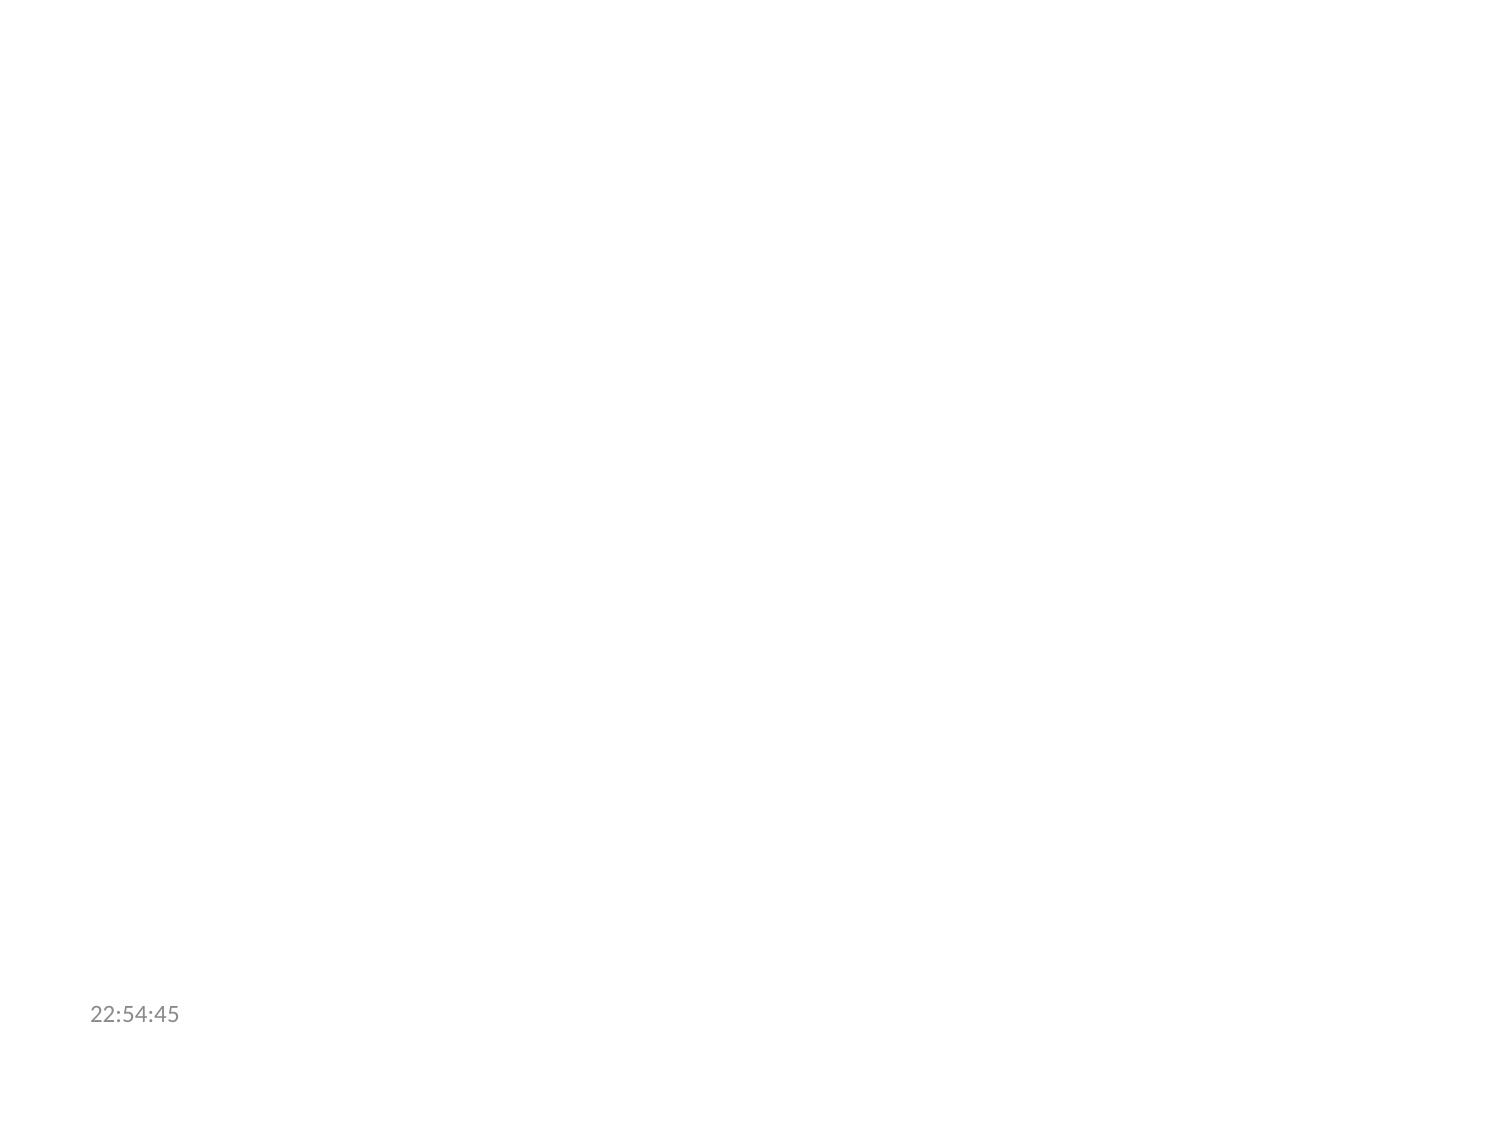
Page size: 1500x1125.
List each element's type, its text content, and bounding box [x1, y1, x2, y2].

text_box 15:35:09 [75, 982, 425, 1043]
